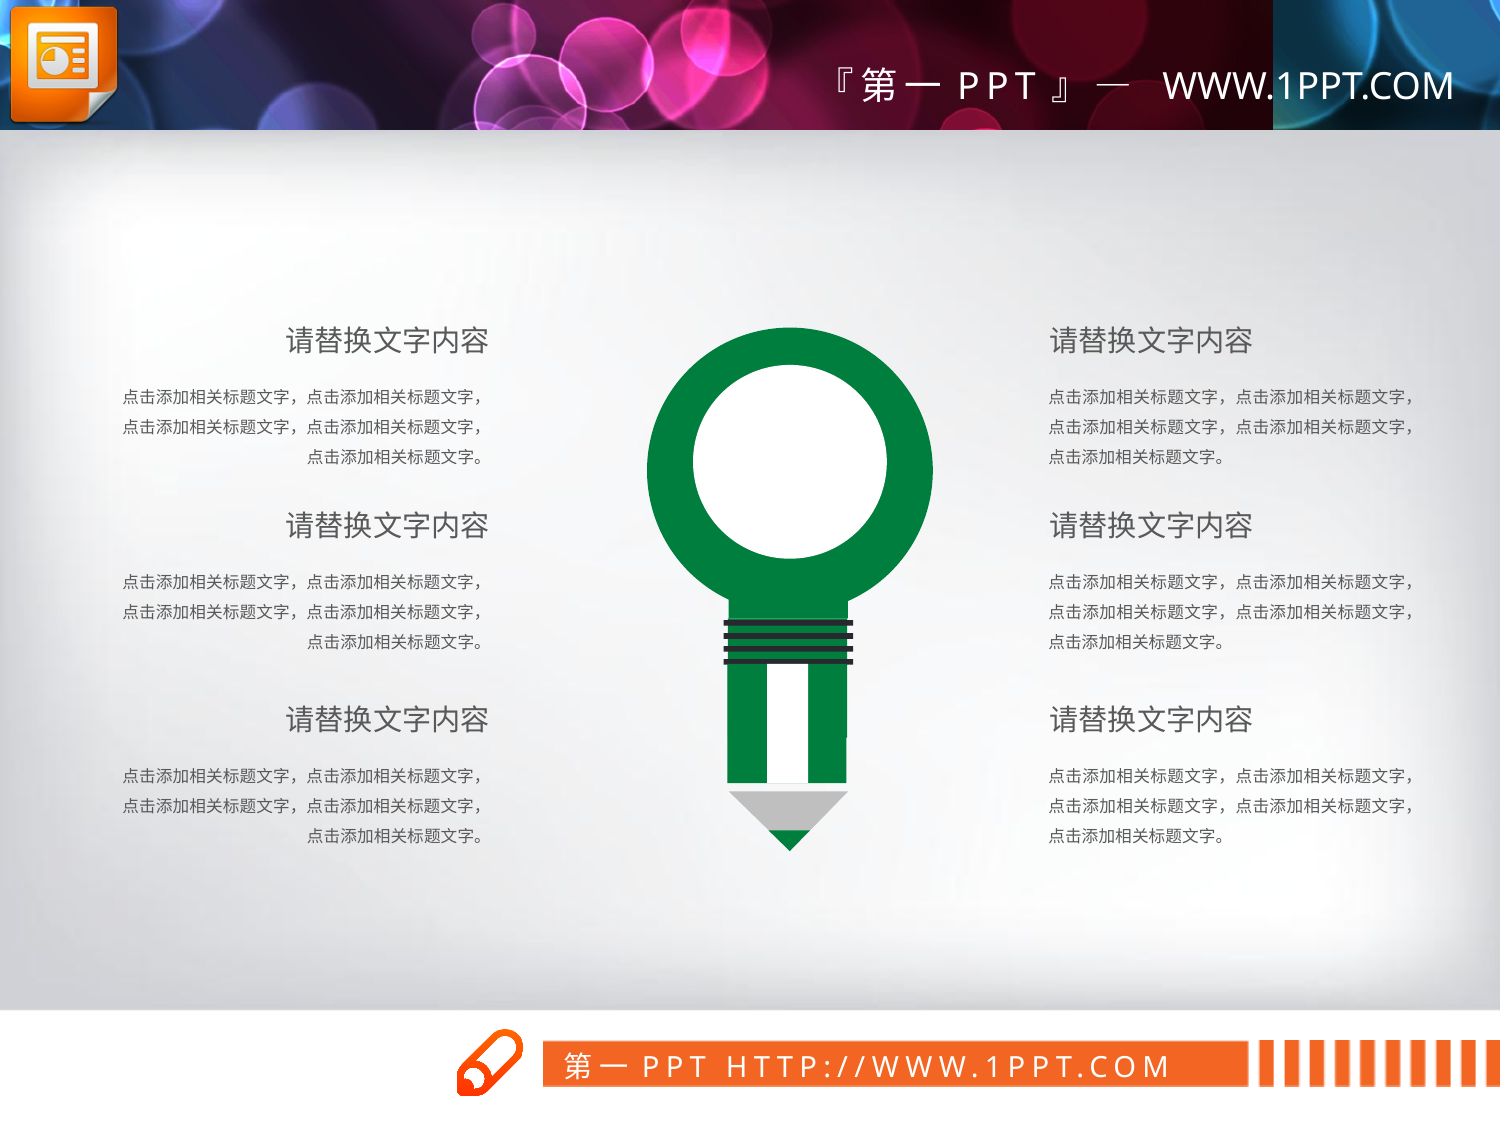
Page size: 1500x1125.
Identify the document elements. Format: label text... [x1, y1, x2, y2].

text_box 请替换文字内容 [270, 314, 505, 365]
text_box 点击添加相关标题文字，点击添加相关标题文字，点击添加相关标题文字，点击添加相关标题文字，点击添加相关标题文字。 [100, 369, 506, 474]
text_box 点击添加相关标题文字，点击添加相关标题文字，点击添加相关标题文字，点击添加相关标题文字，点击添加相关标题文字。 [100, 554, 506, 660]
text_box 请替换文字内容 [270, 693, 505, 744]
text_box 请替换文字内容 [1034, 693, 1270, 744]
text_box [647, 327, 933, 616]
text_box 请替换文字内容 [270, 499, 505, 550]
text_box 点击添加相关标题文字，点击添加相关标题文字，点击添加相关标题文字，点击添加相关标题文字，点击添加相关标题文字。 [100, 748, 506, 854]
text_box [723, 618, 854, 784]
picture [0, 0, 1500, 1012]
text_box 点击添加相关标题文字，点击添加相关标题文字，点击添加相关标题文字，点击添加相关标题文字，点击添加相关标题文字。 [1033, 369, 1438, 474]
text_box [728, 791, 849, 852]
text_box 点击添加相关标题文字，点击添加相关标题文字，点击添加相关标题文字，点击添加相关标题文字，点击添加相关标题文字。 [1033, 748, 1438, 854]
text_box 请替换文字内容 [1034, 314, 1270, 365]
text_box 请替换文字内容 [1034, 499, 1270, 550]
text_box 点击添加相关标题文字，点击添加相关标题文字，点击添加相关标题文字，点击添加相关标题文字，点击添加相关标题文字。 [1033, 554, 1438, 660]
text_box [693, 364, 887, 559]
picture [543, 1040, 1500, 1087]
